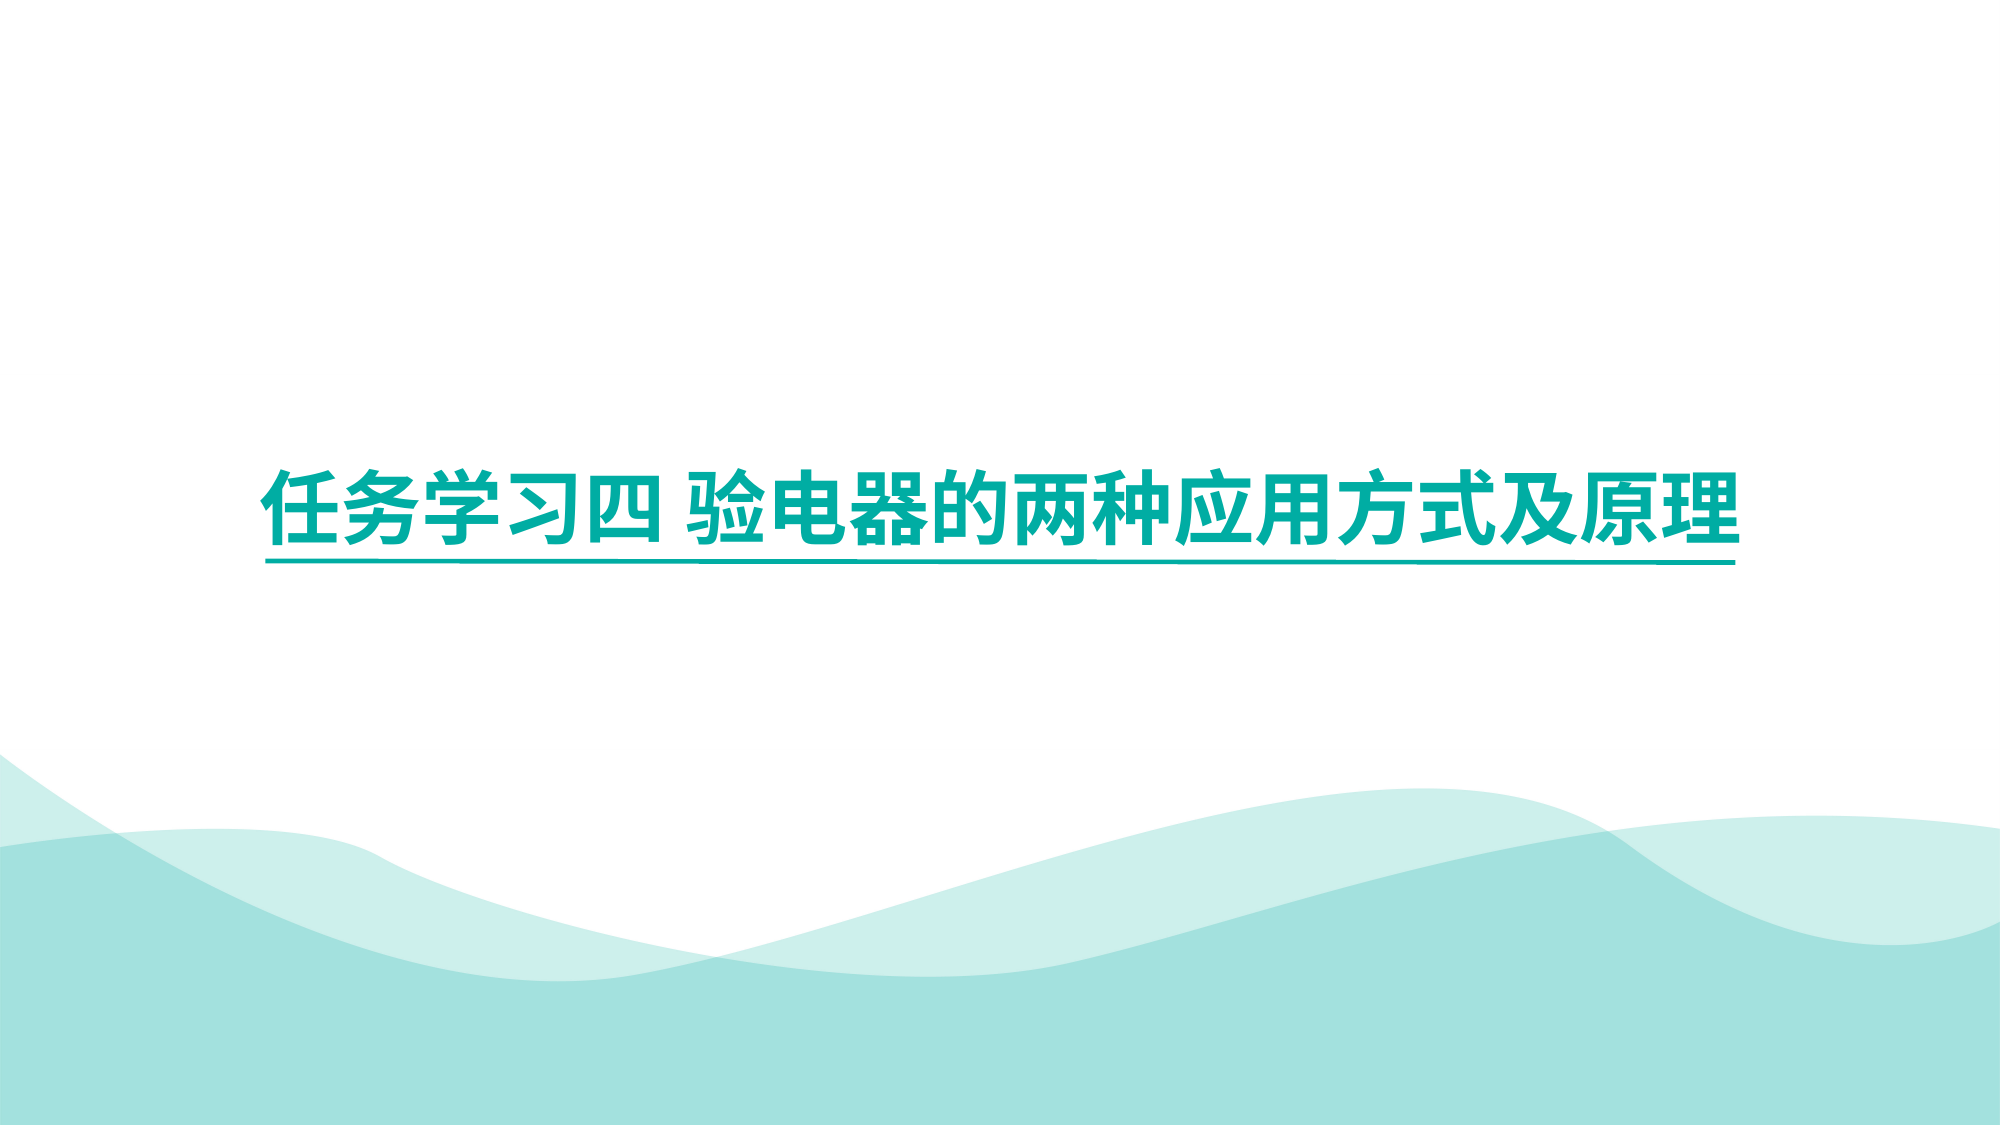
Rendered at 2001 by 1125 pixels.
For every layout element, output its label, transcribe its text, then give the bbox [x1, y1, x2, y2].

picture [0, 0, 2000, 1125]
text_box 任务学习四 验电器的两种应用方式及原理 [232, 371, 1769, 555]
